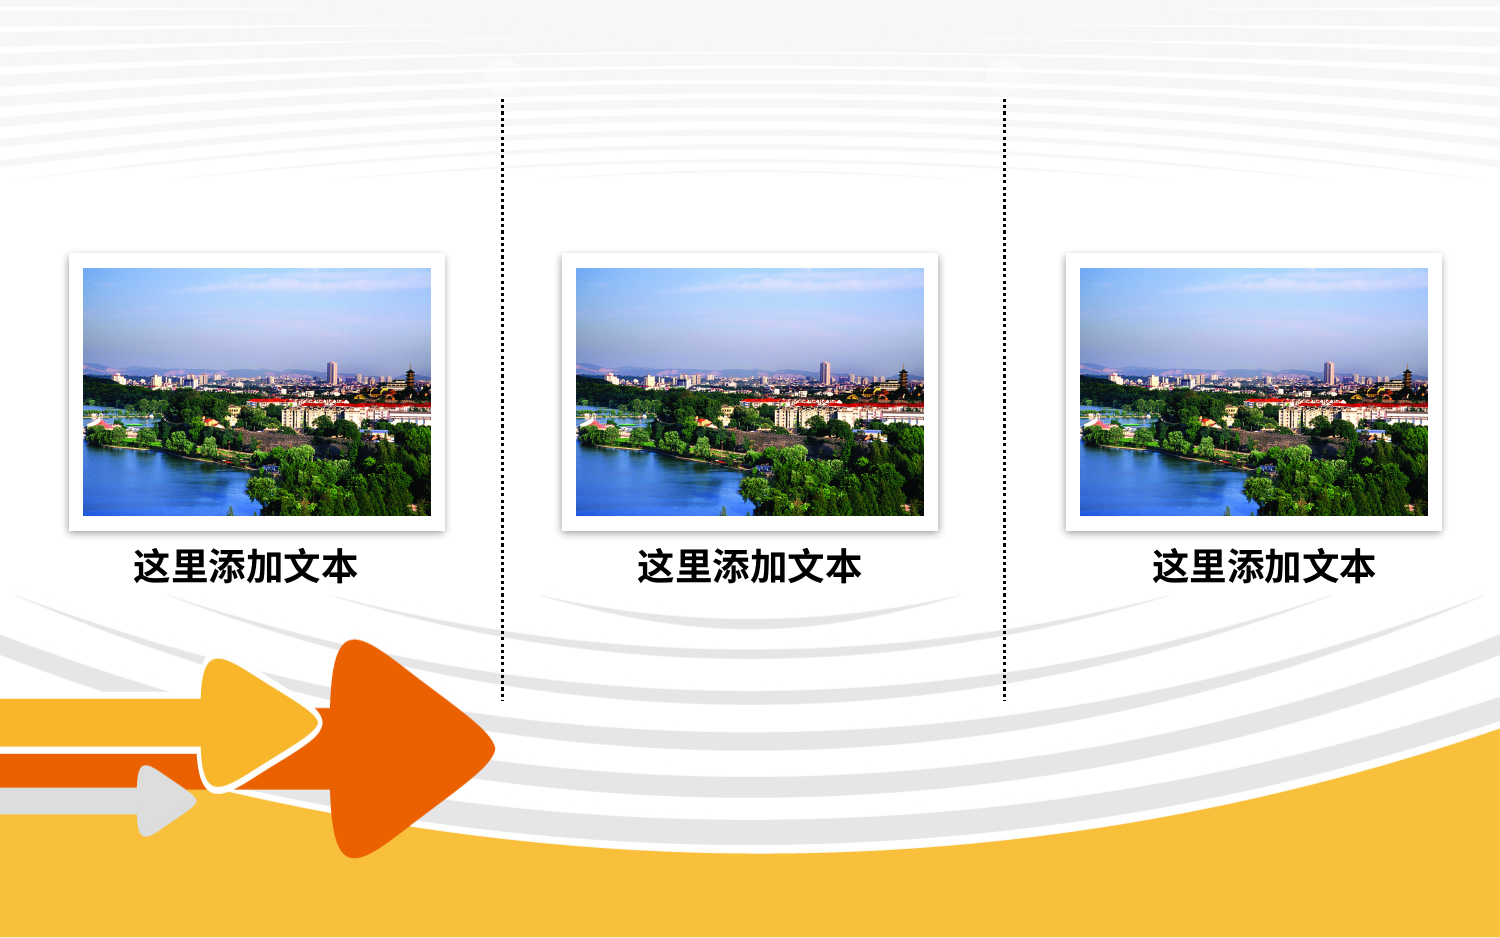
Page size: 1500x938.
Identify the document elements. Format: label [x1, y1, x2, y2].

text_box [986, 58, 1023, 702]
picture [0, 0, 1500, 938]
text_box [484, 58, 521, 702]
